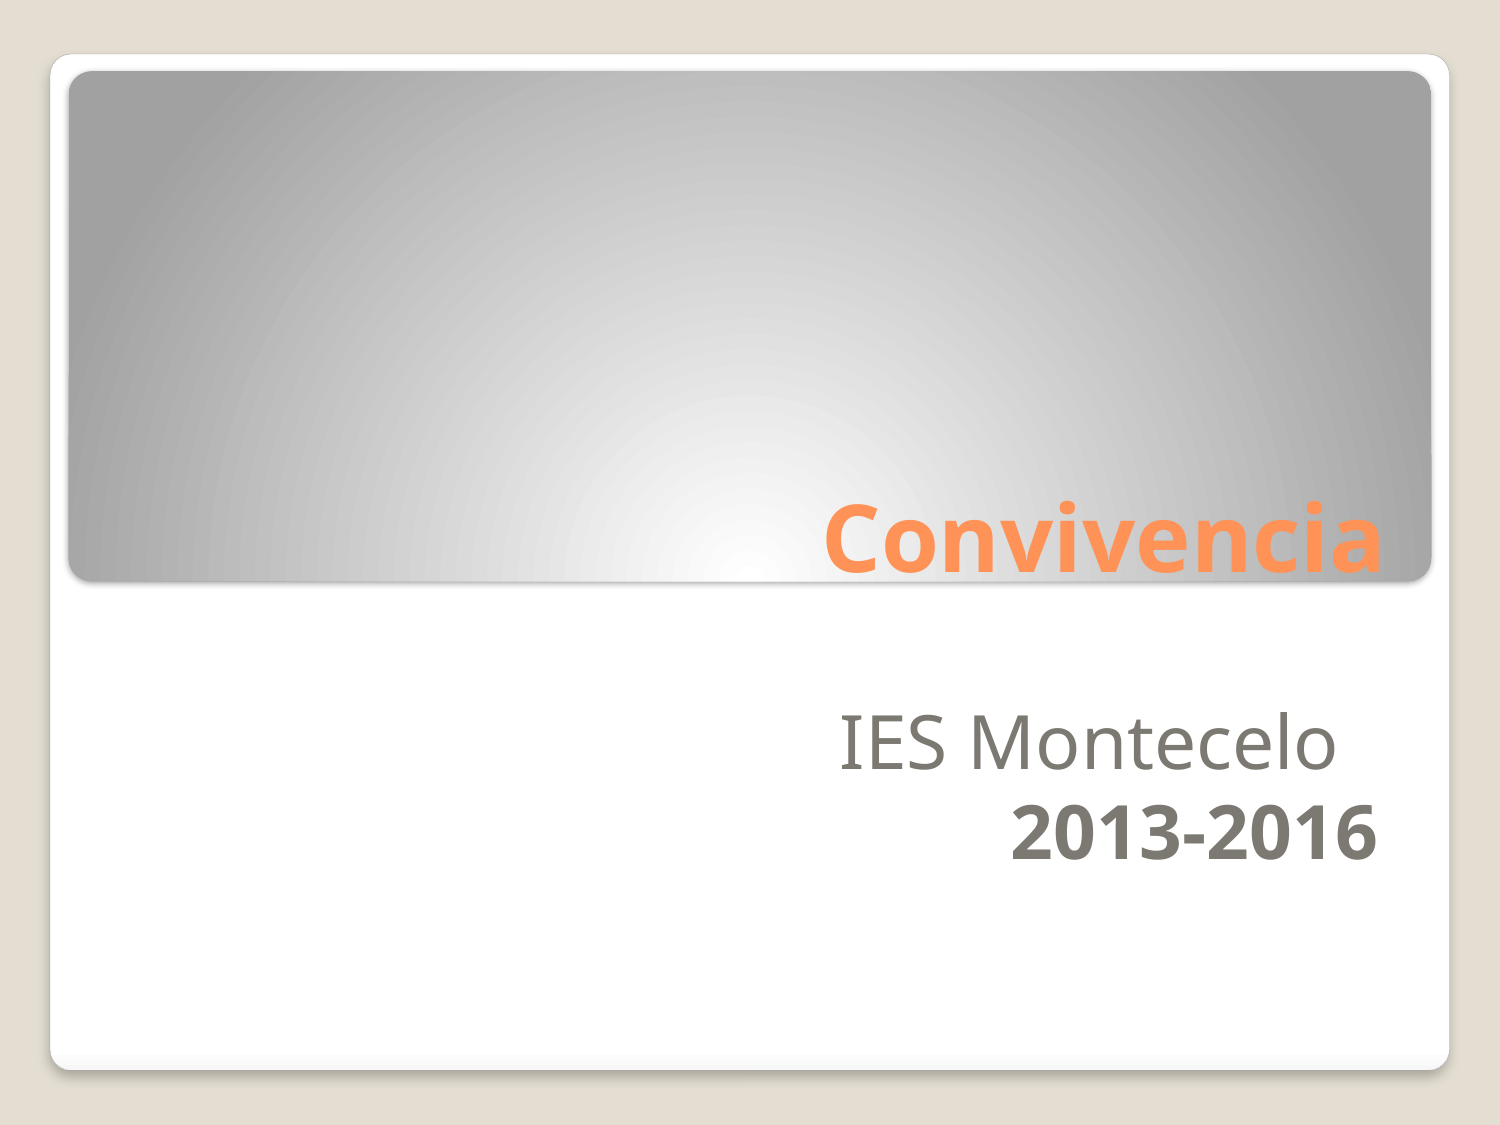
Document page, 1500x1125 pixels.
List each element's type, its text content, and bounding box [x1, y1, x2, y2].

title Convivencia [118, 298, 1394, 599]
subtitle IES Montecelo 2013-2016 [118, 604, 1394, 755]
